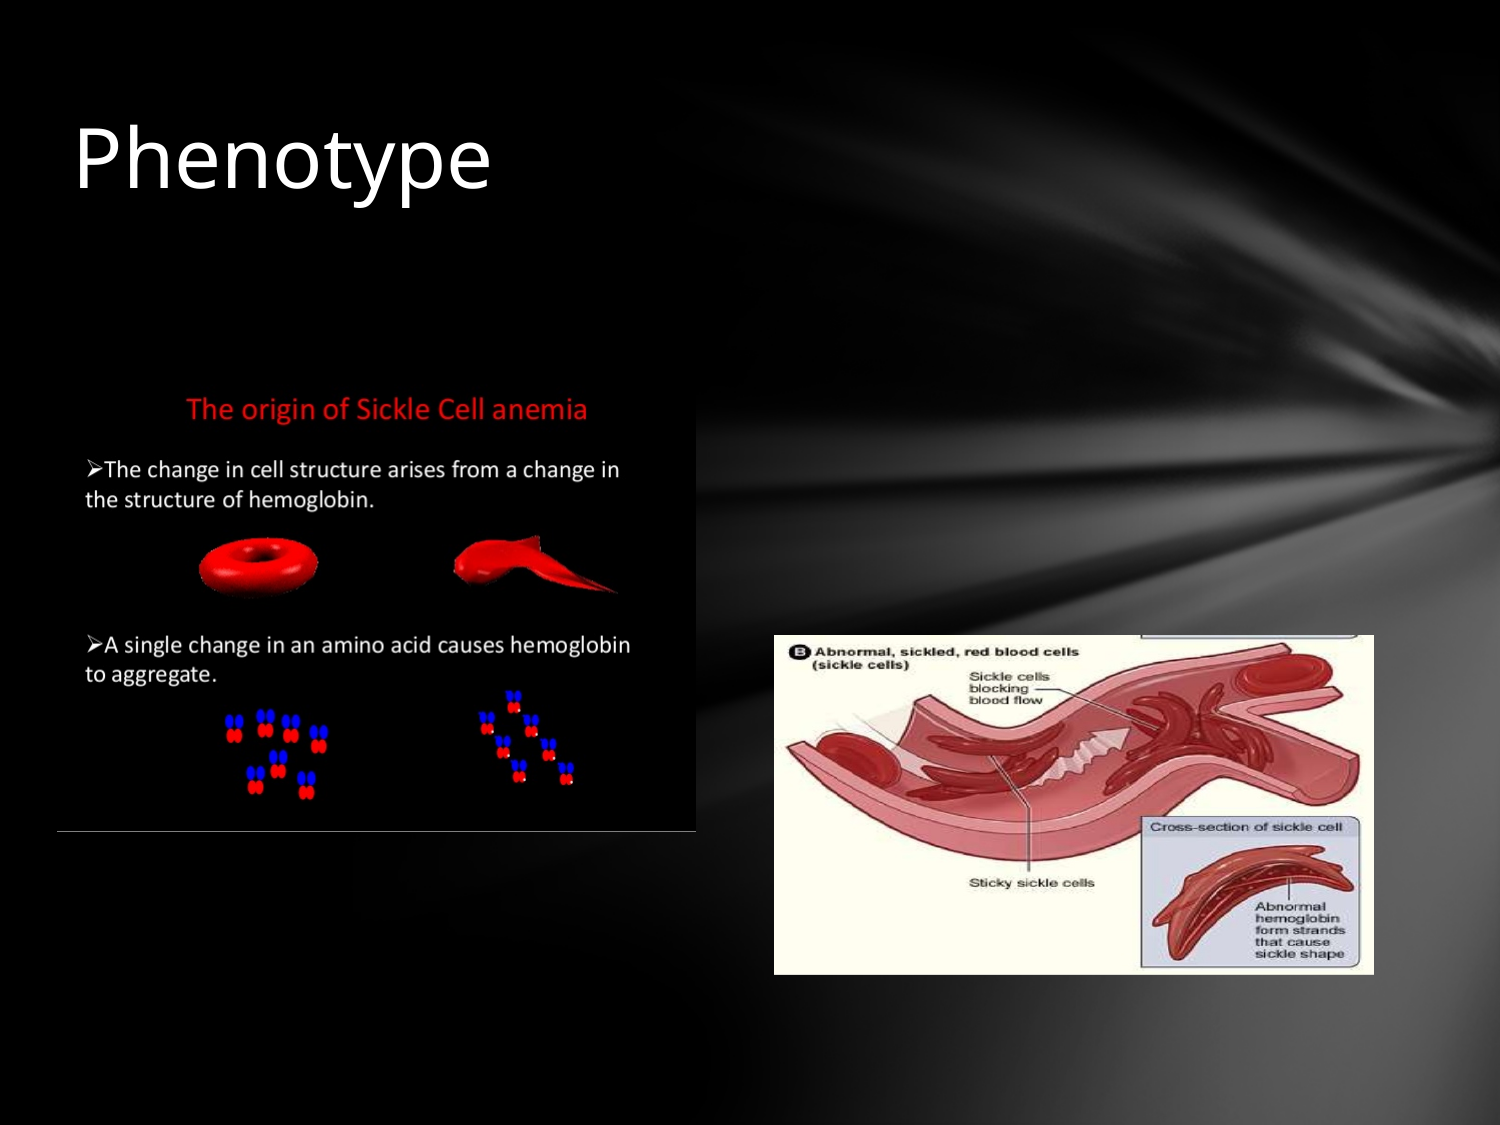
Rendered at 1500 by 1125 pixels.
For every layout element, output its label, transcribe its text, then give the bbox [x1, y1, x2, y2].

title Phenotype [57, 37, 1318, 213]
picture [774, 634, 1374, 976]
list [57, 352, 696, 832]
